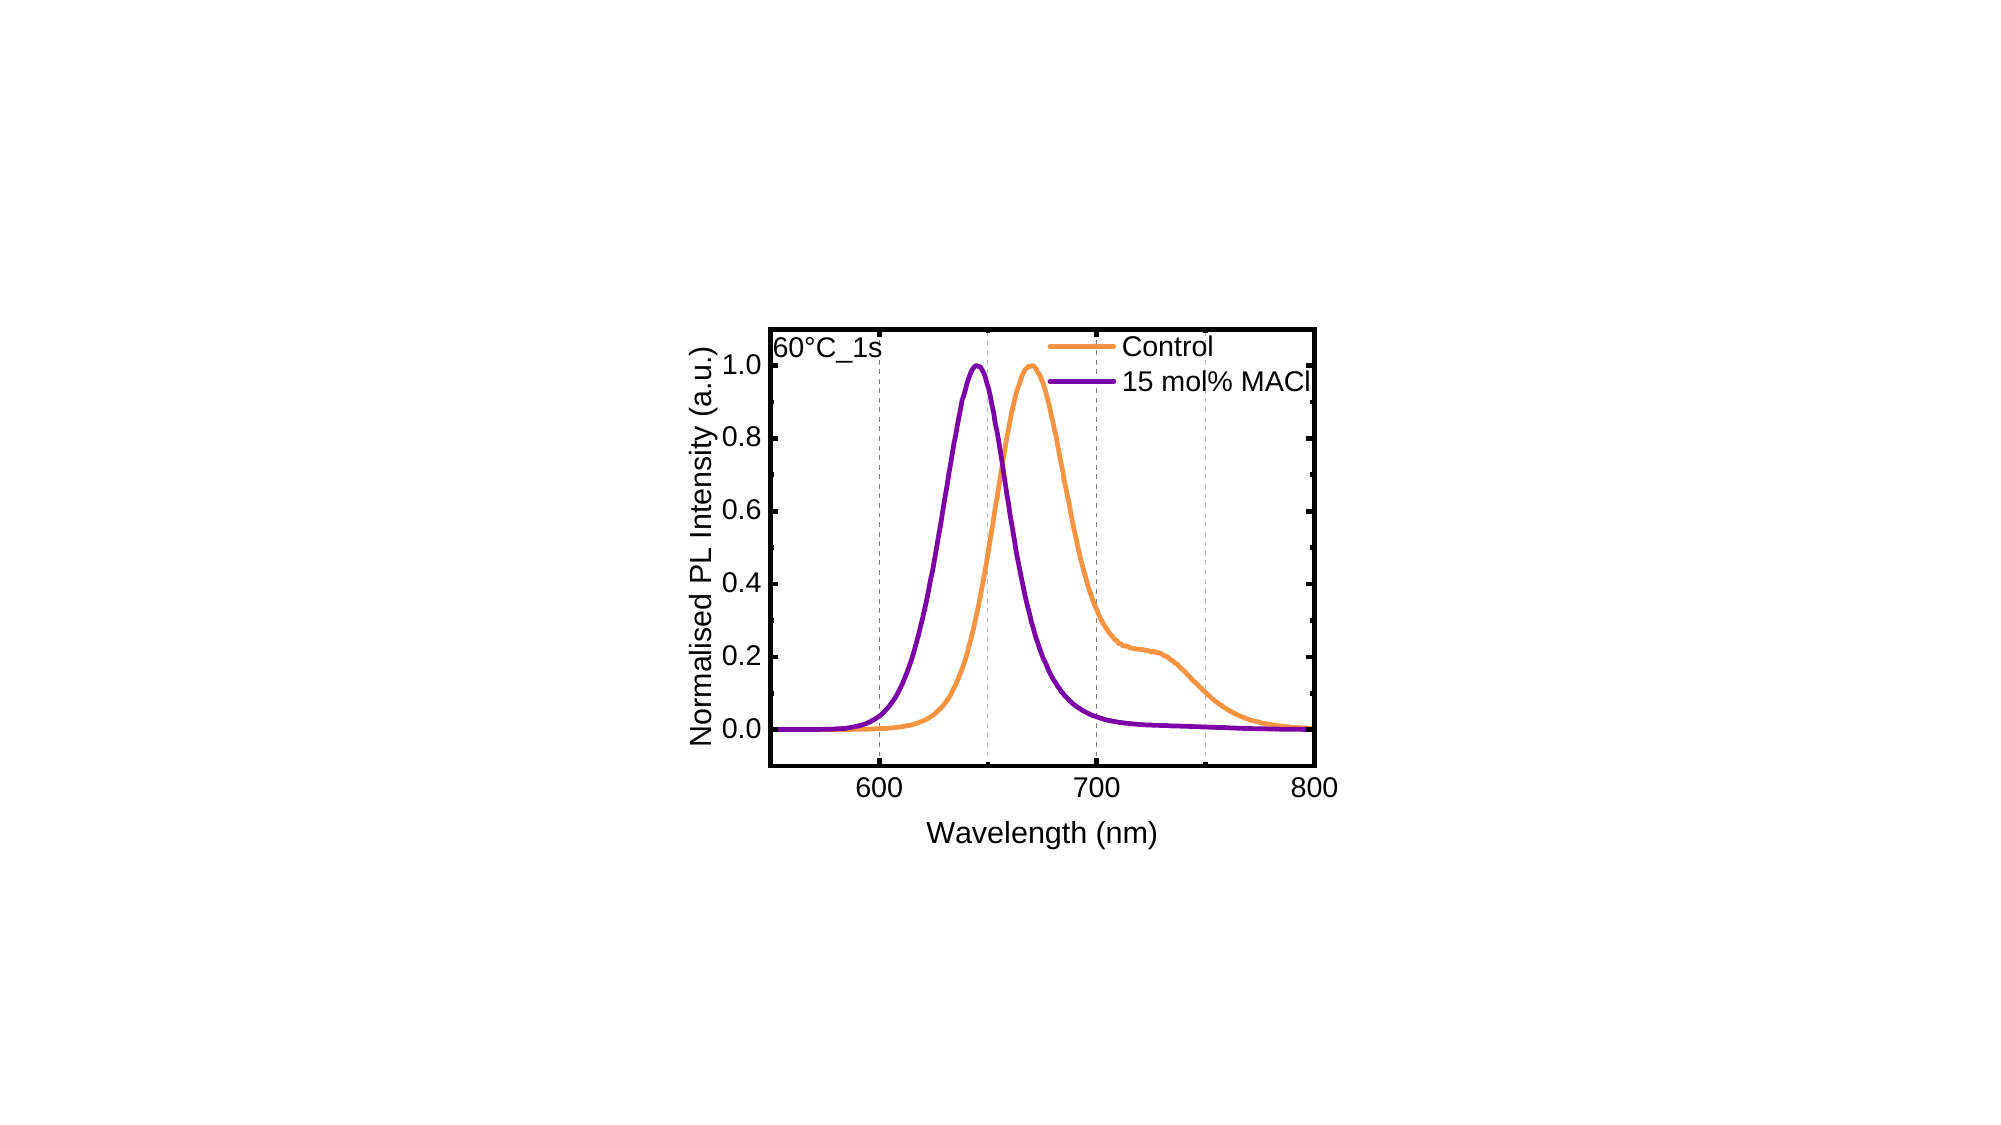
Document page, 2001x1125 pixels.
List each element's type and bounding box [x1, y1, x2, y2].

picture [612, 214, 1388, 911]
